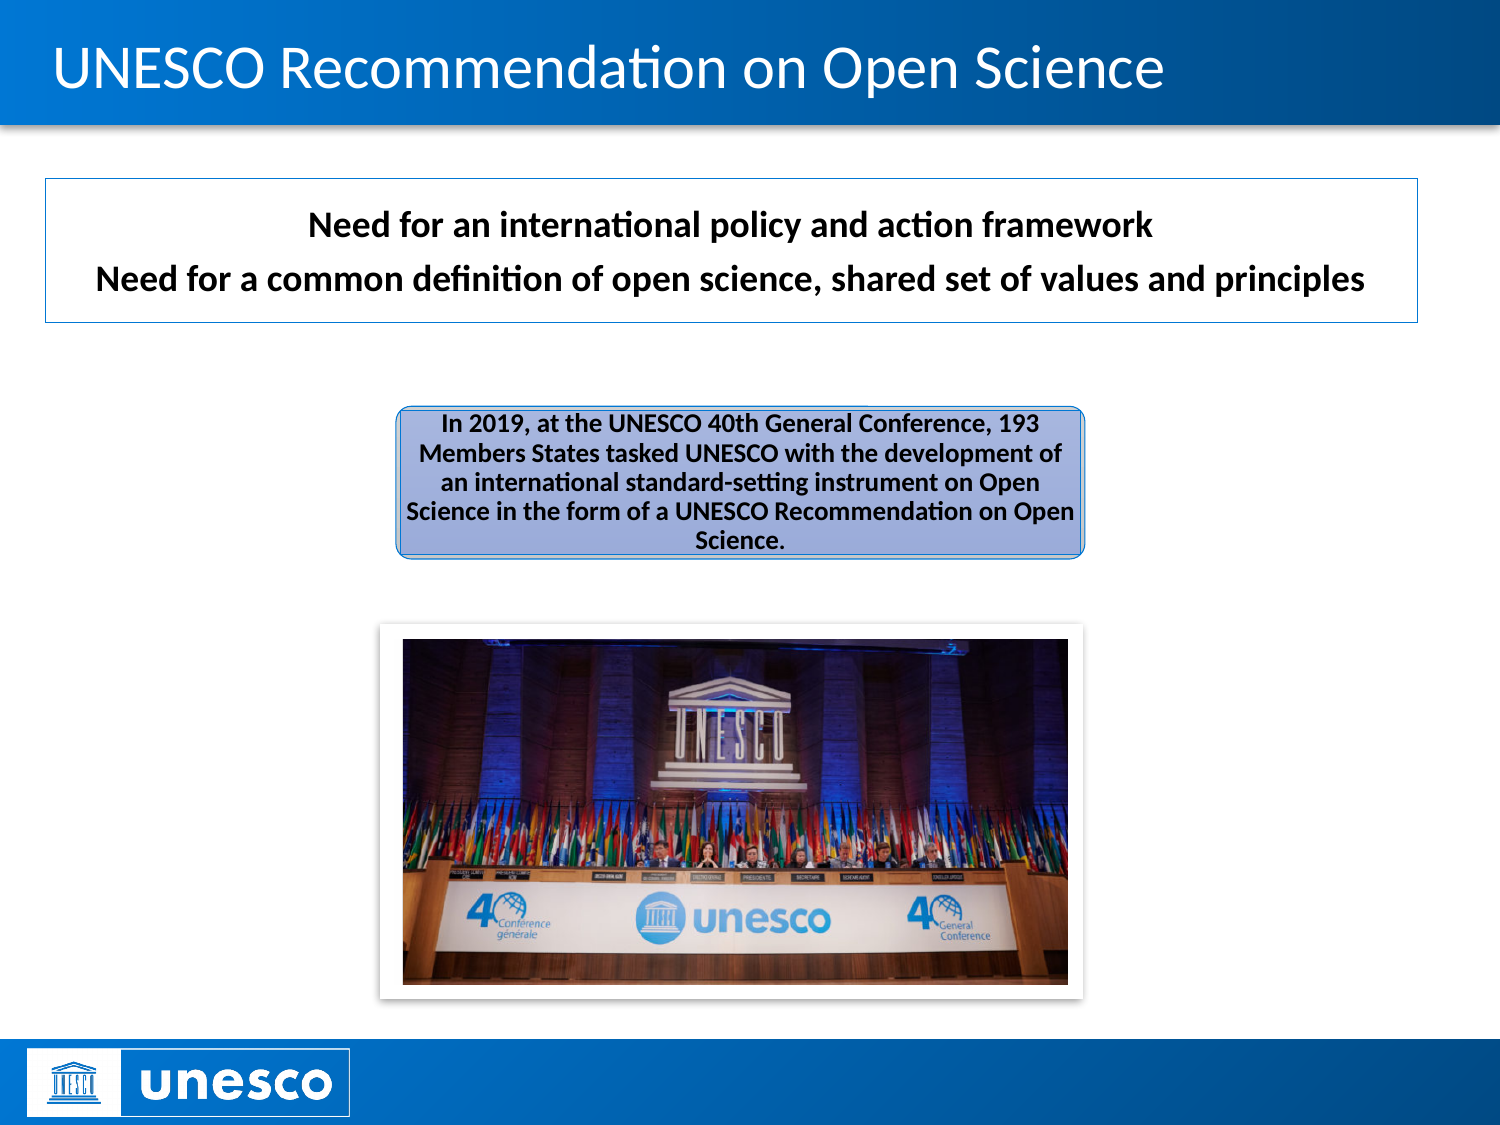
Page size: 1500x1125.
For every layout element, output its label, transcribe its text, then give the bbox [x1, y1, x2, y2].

text_box UNESCO Recommendation on Open Science [37, 28, 1462, 99]
picture [394, 638, 1069, 985]
text_box Need for an international policy and action framework Need for a common definition of open science, shared set of values and principles [45, 178, 1418, 323]
picture [27, 1048, 350, 1117]
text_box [395, 406, 1085, 559]
